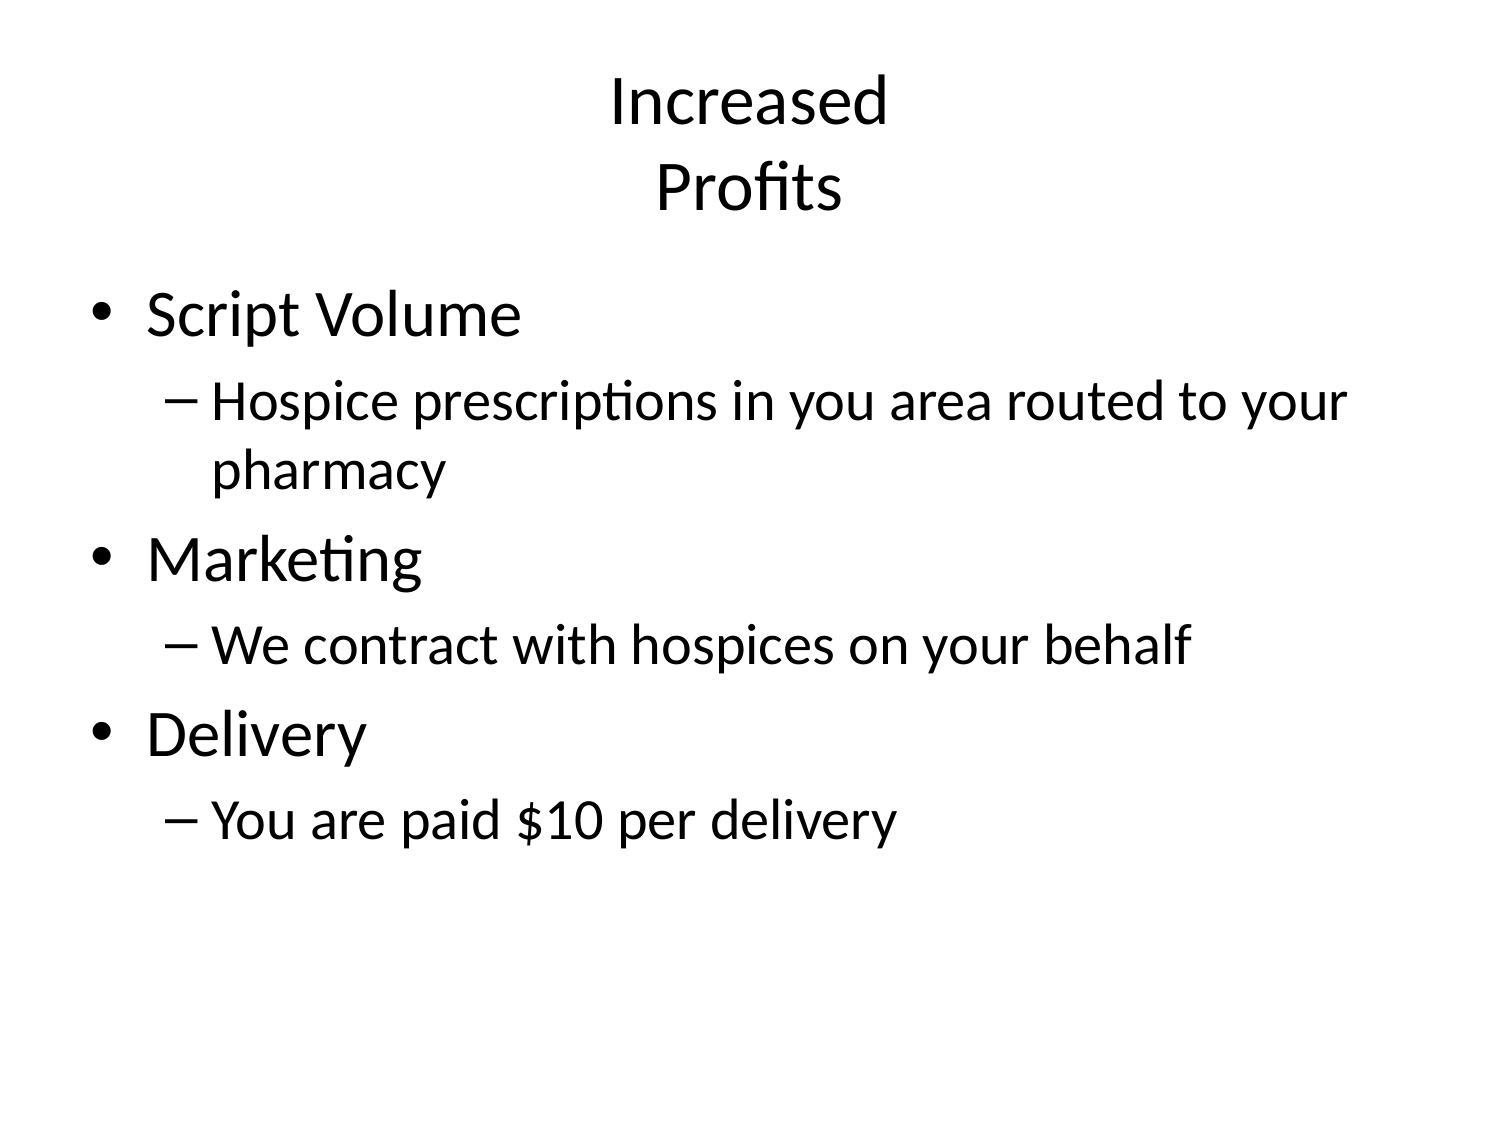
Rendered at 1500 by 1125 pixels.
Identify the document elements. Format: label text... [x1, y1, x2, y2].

list Script Volume Hospice prescriptions in you area routed to your pharmacy Marketing We contract with hospices on your behalf Delivery You are paid $10 per delivery [75, 262, 1425, 1005]
title Increased Profits [75, 45, 1425, 233]
